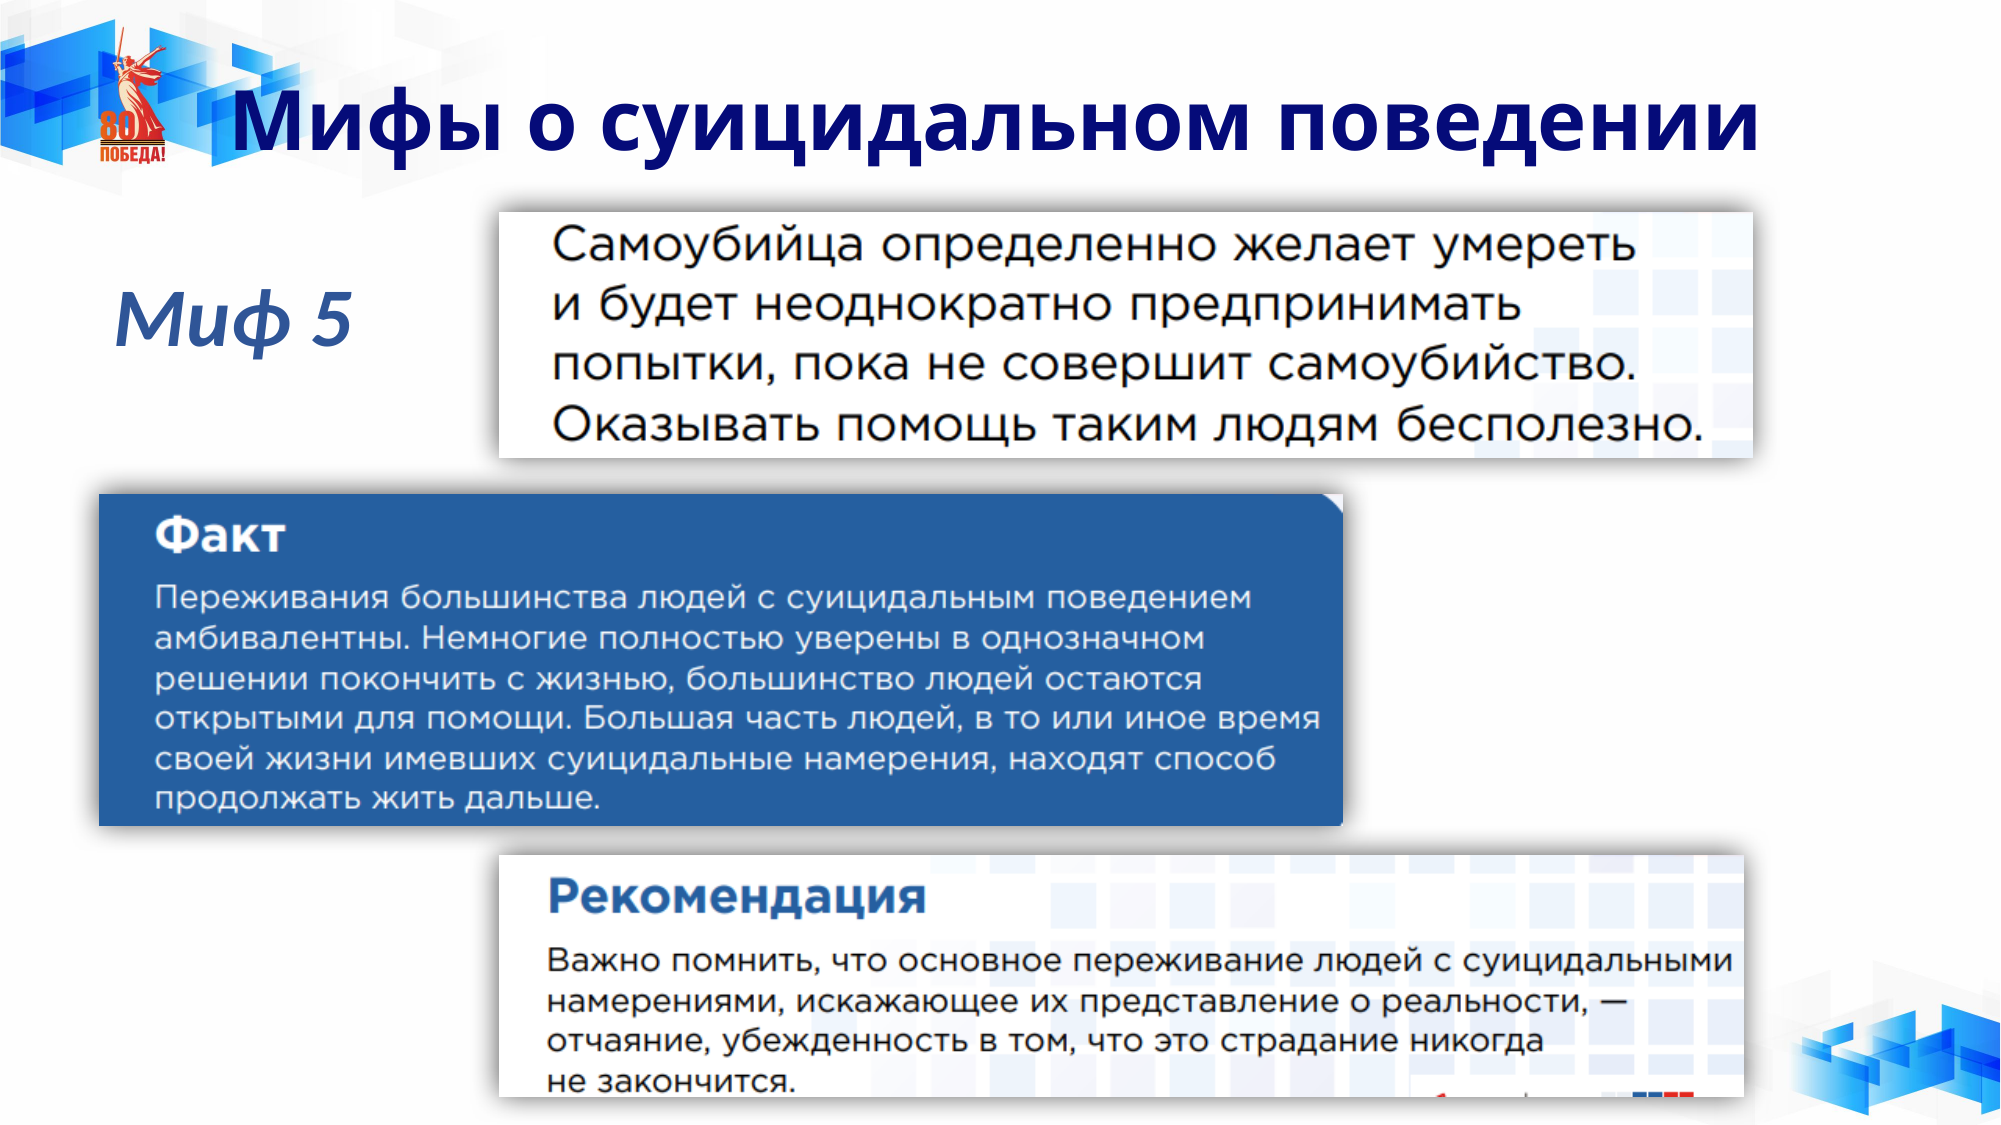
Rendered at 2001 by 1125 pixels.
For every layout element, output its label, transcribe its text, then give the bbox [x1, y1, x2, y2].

title Мифы о суицидальном поведении [133, 71, 1859, 176]
picture [0, 0, 2001, 1125]
text_box Миф 5 [99, 255, 393, 371]
